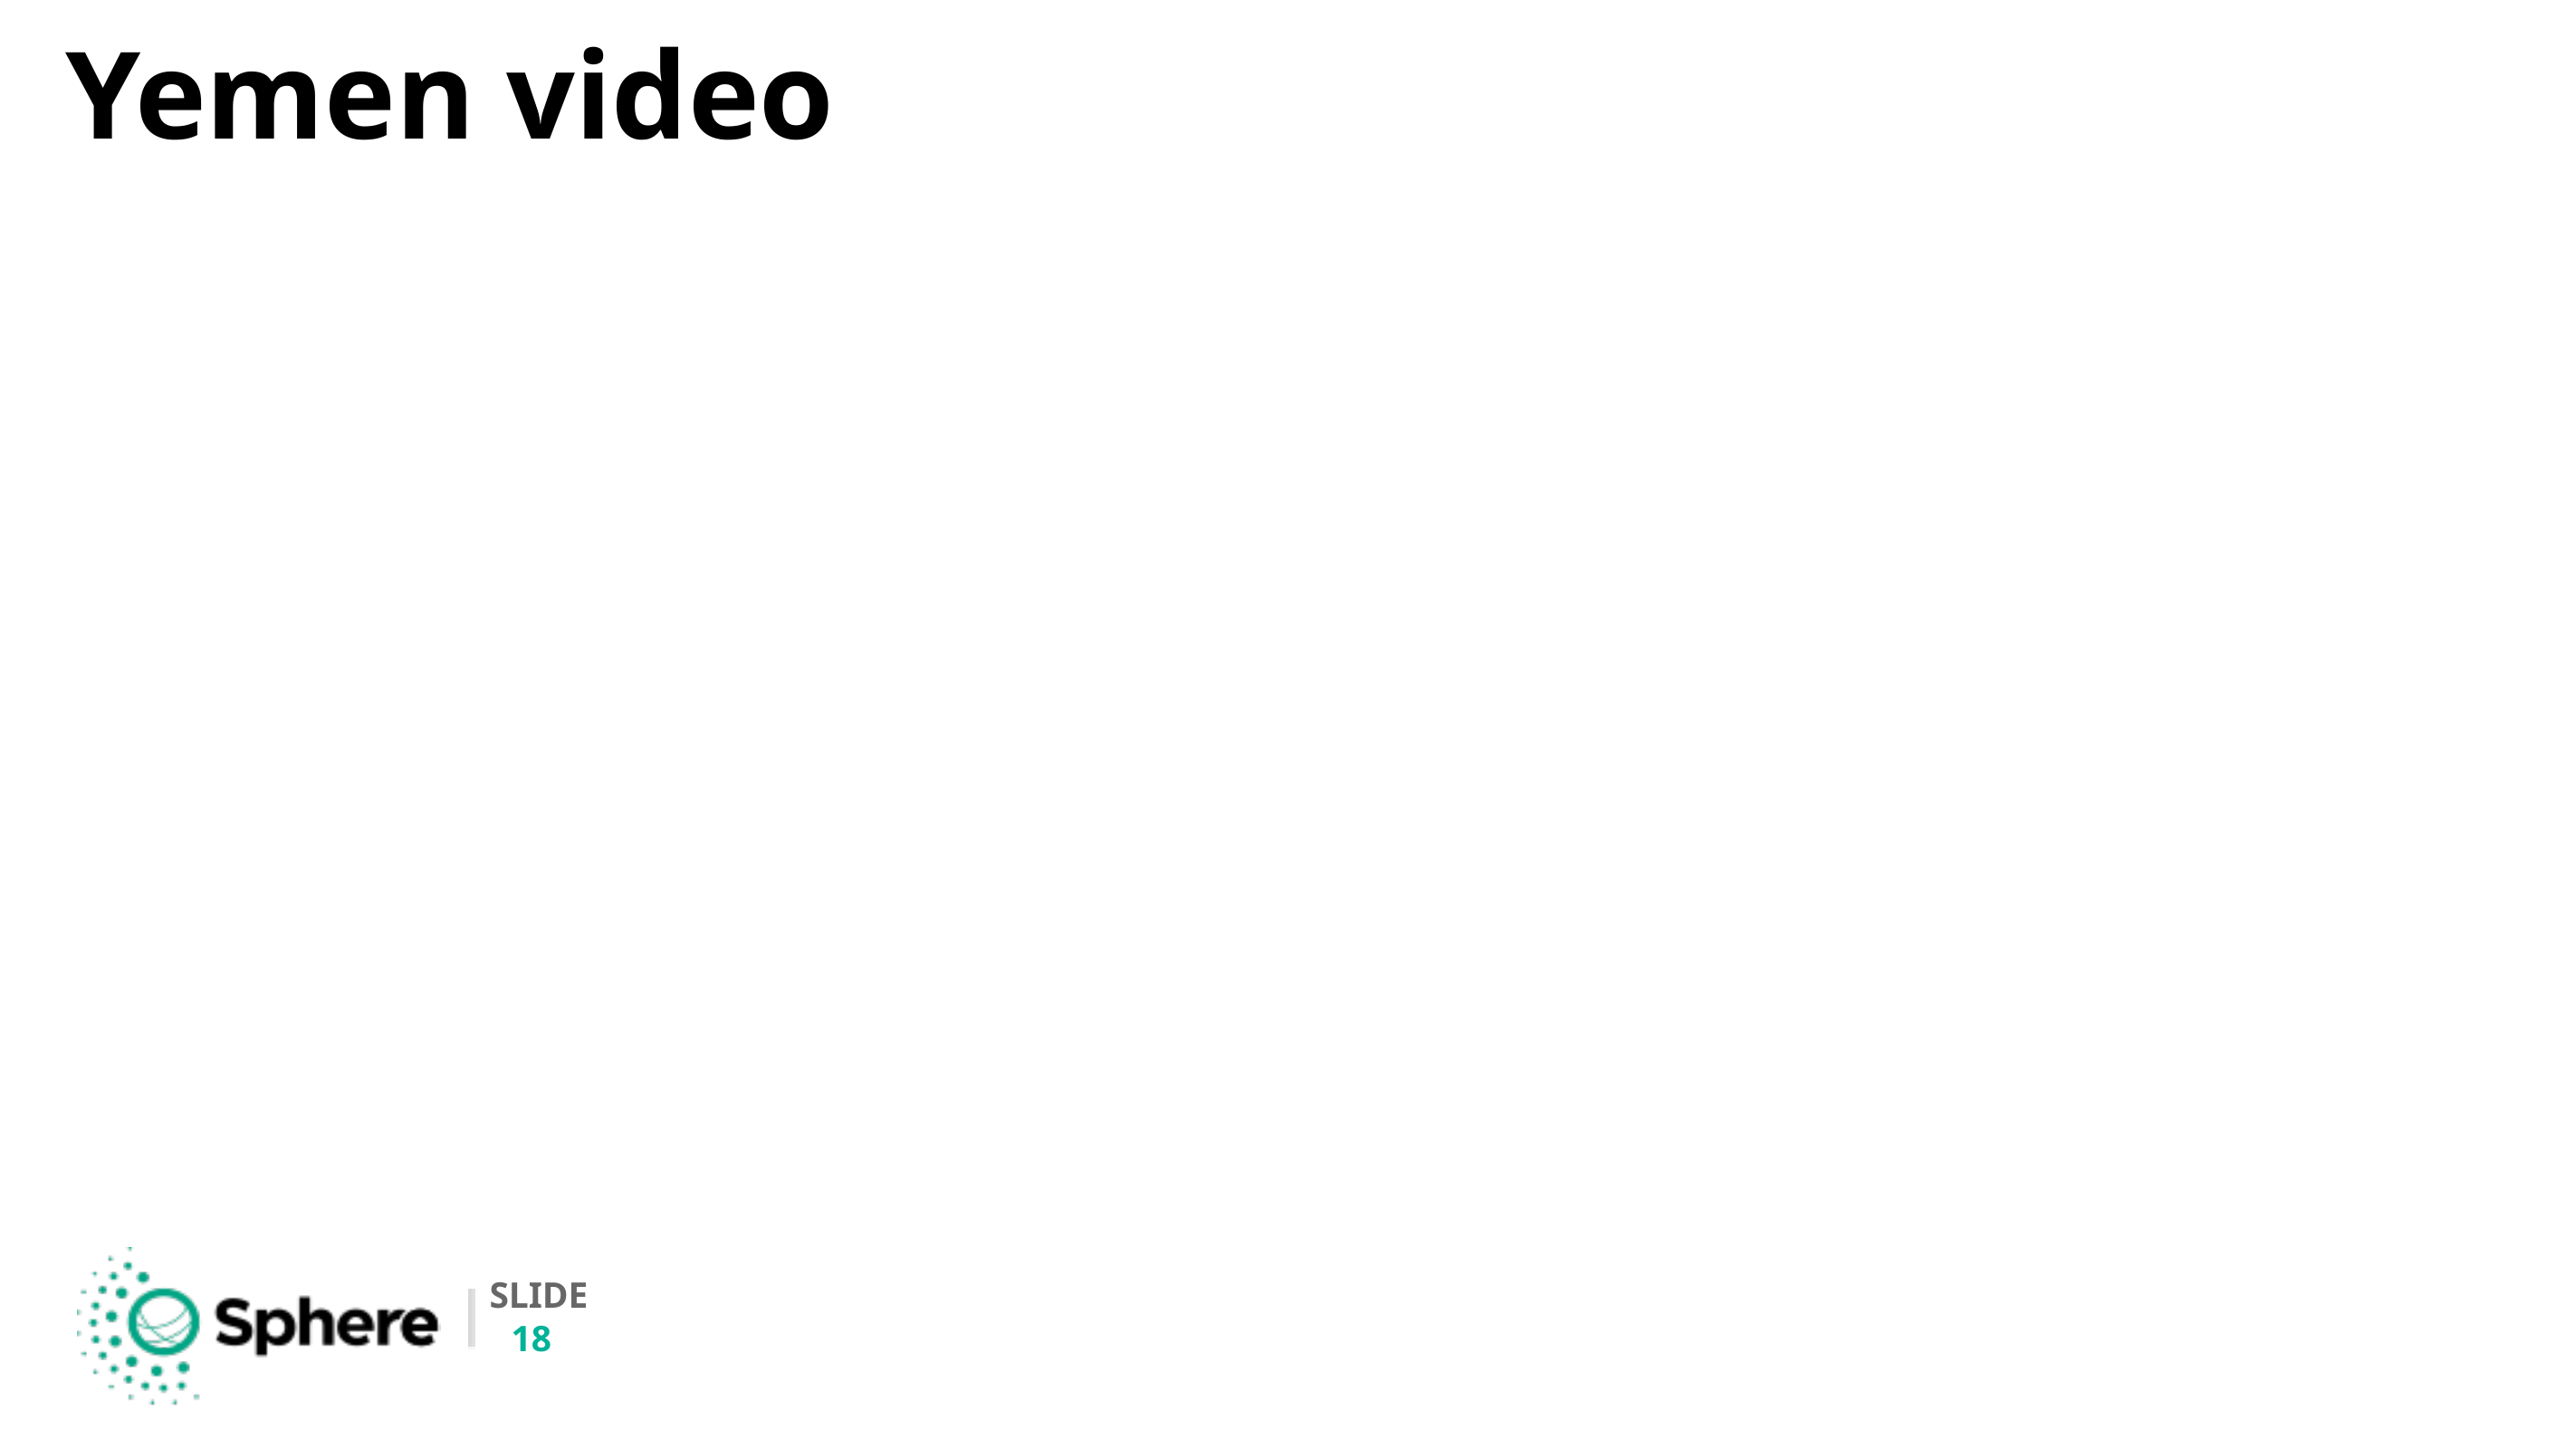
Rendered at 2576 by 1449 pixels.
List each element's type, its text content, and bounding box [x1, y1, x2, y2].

picture [77, 1247, 441, 1407]
title Yemen video [58, 10, 2131, 178]
slide_number 18 [503, 1309, 562, 1449]
picture [468, 1289, 479, 1349]
